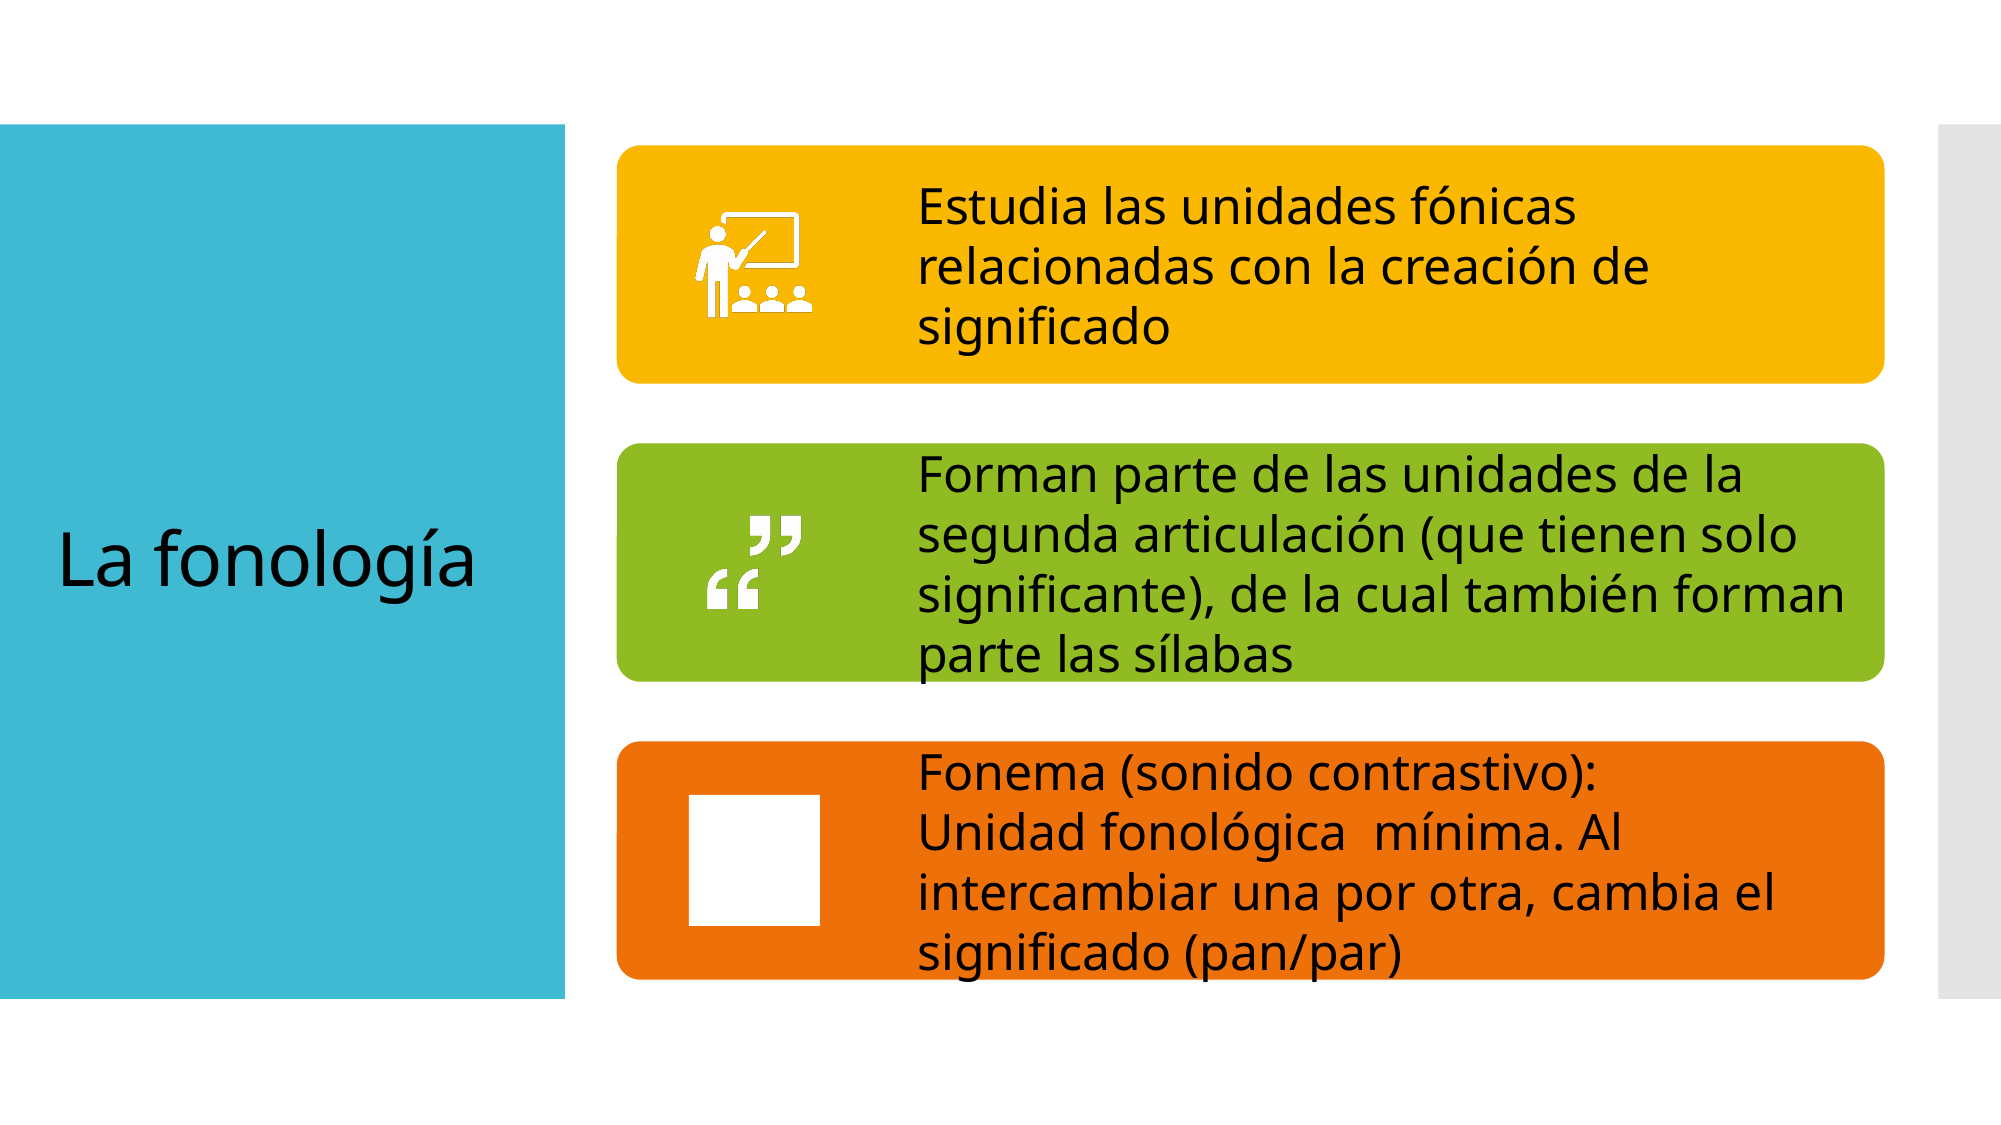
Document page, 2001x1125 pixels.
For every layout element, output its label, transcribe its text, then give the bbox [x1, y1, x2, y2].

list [616, 145, 1885, 980]
title La fonología [41, 184, 525, 940]
